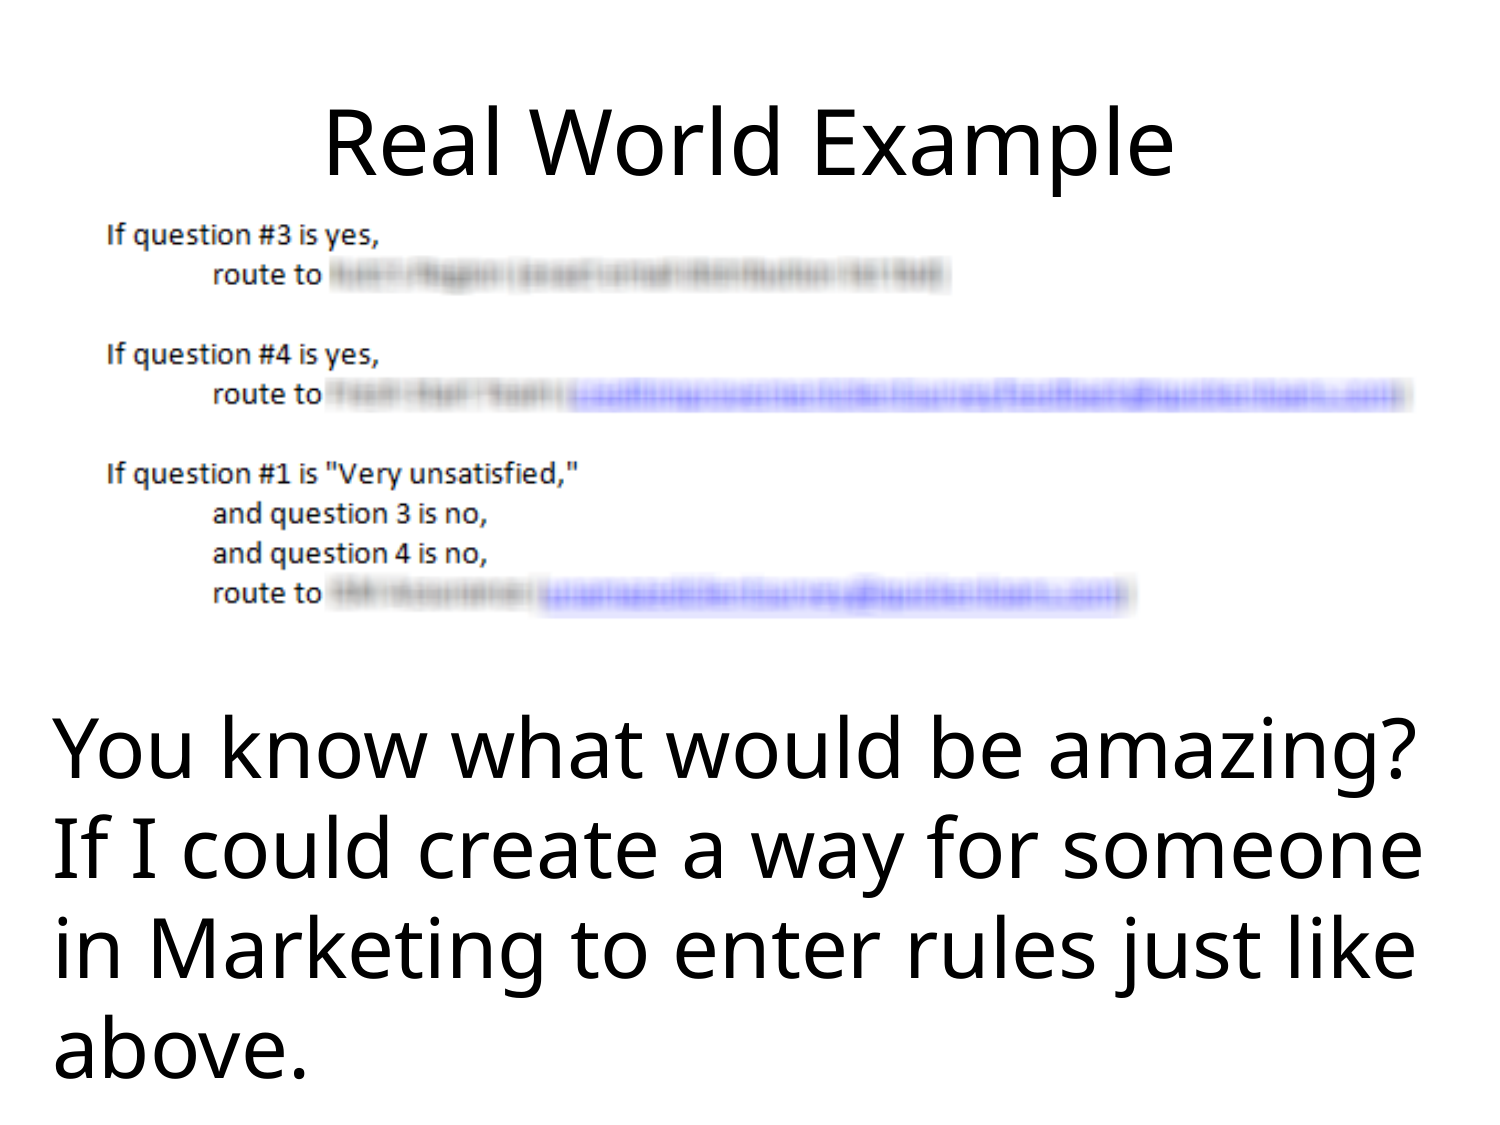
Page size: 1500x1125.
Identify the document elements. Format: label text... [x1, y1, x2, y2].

title Real World Example [75, 45, 1425, 233]
text_box You know what would be amazing? If I could create a way for someone in Marketing to enter rules just like above. [37, 687, 1463, 1103]
picture [87, 212, 1465, 639]
